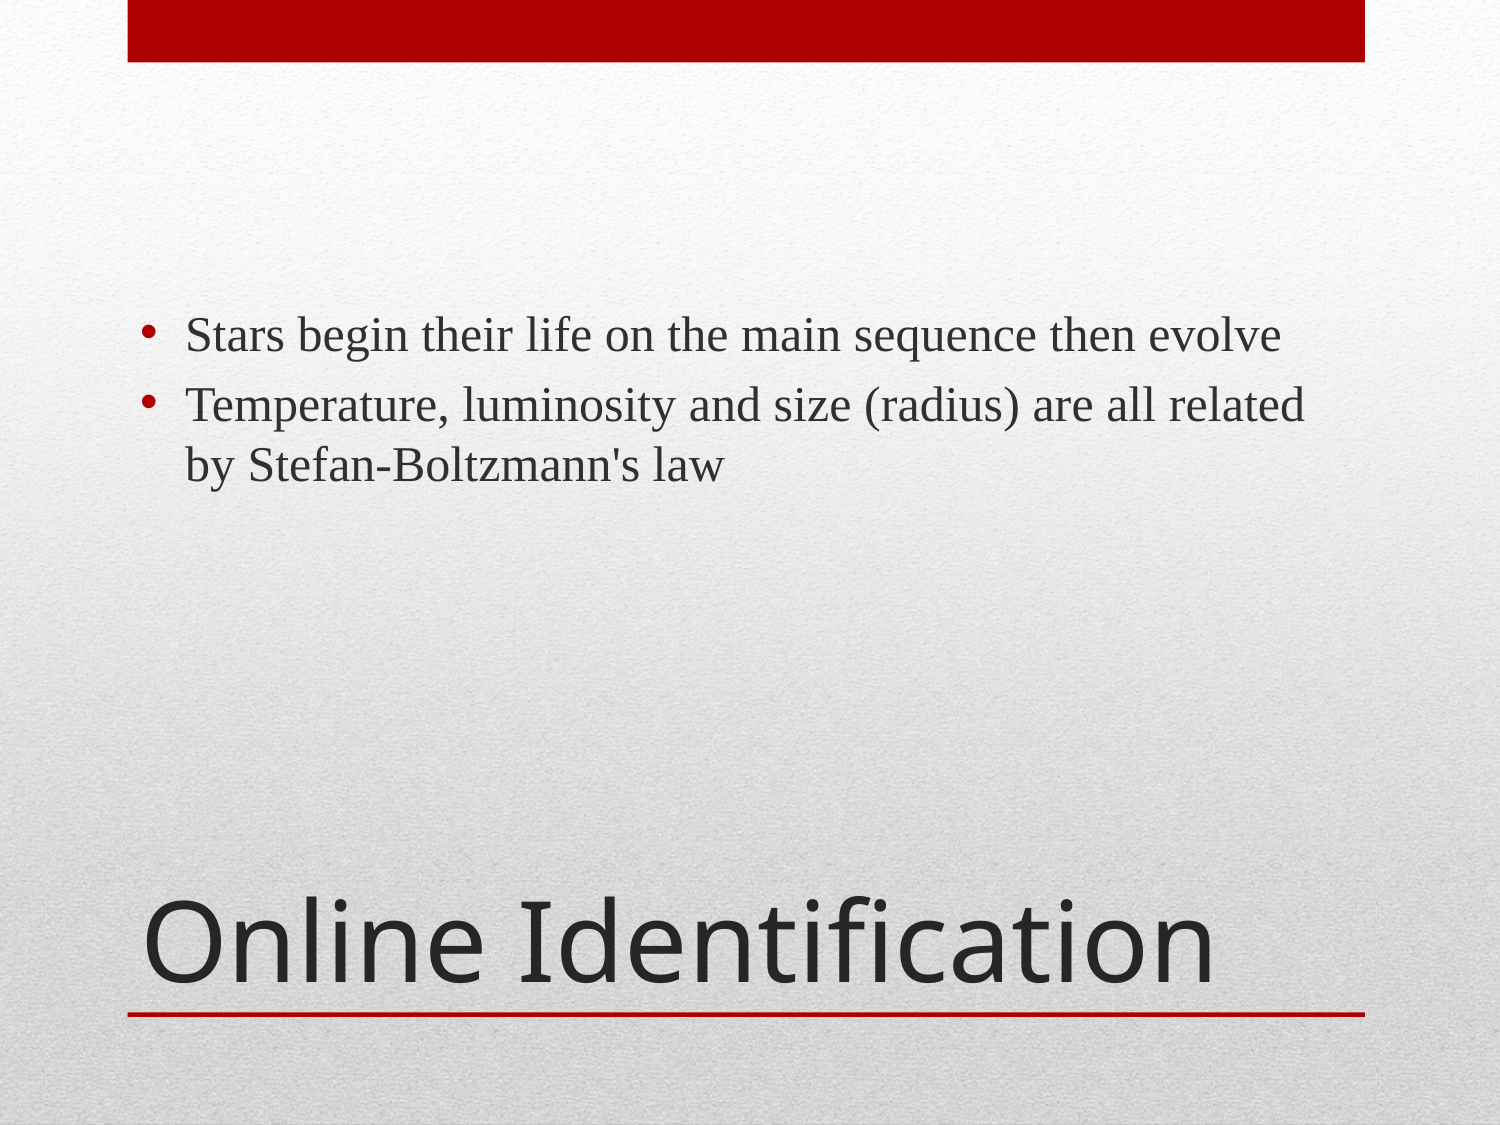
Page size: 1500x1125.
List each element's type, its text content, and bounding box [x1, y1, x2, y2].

list Stars begin their life on the main sequence then evolve Temperature, luminosity and size (radius) are all related by Stefan-Boltzmann's law [125, 112, 1363, 750]
title Online Identification [125, 750, 1238, 1013]
